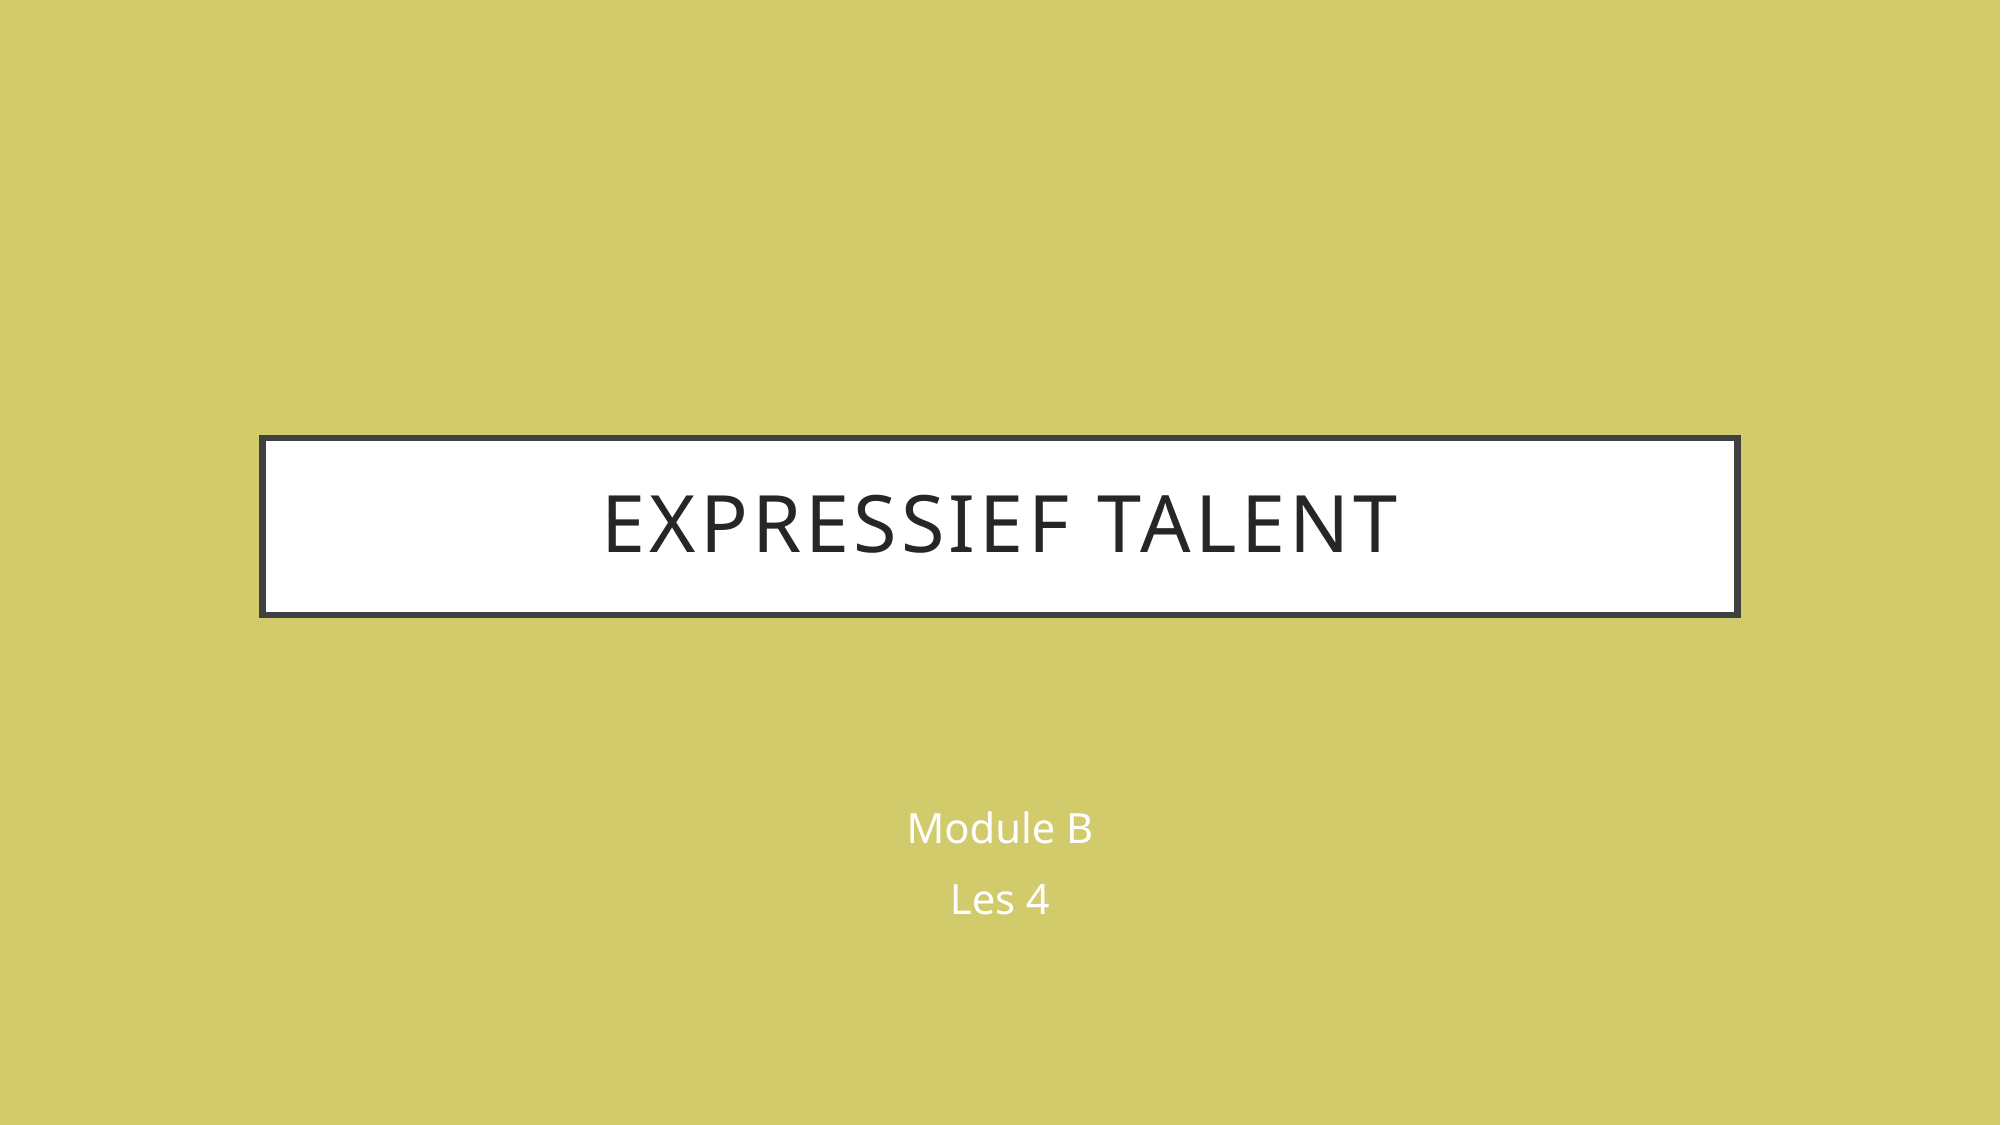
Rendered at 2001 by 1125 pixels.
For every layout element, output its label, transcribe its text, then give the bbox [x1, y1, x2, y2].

title Expressief talent [259, 435, 1741, 618]
subtitle Module B Les 4 [442, 793, 1558, 998]
